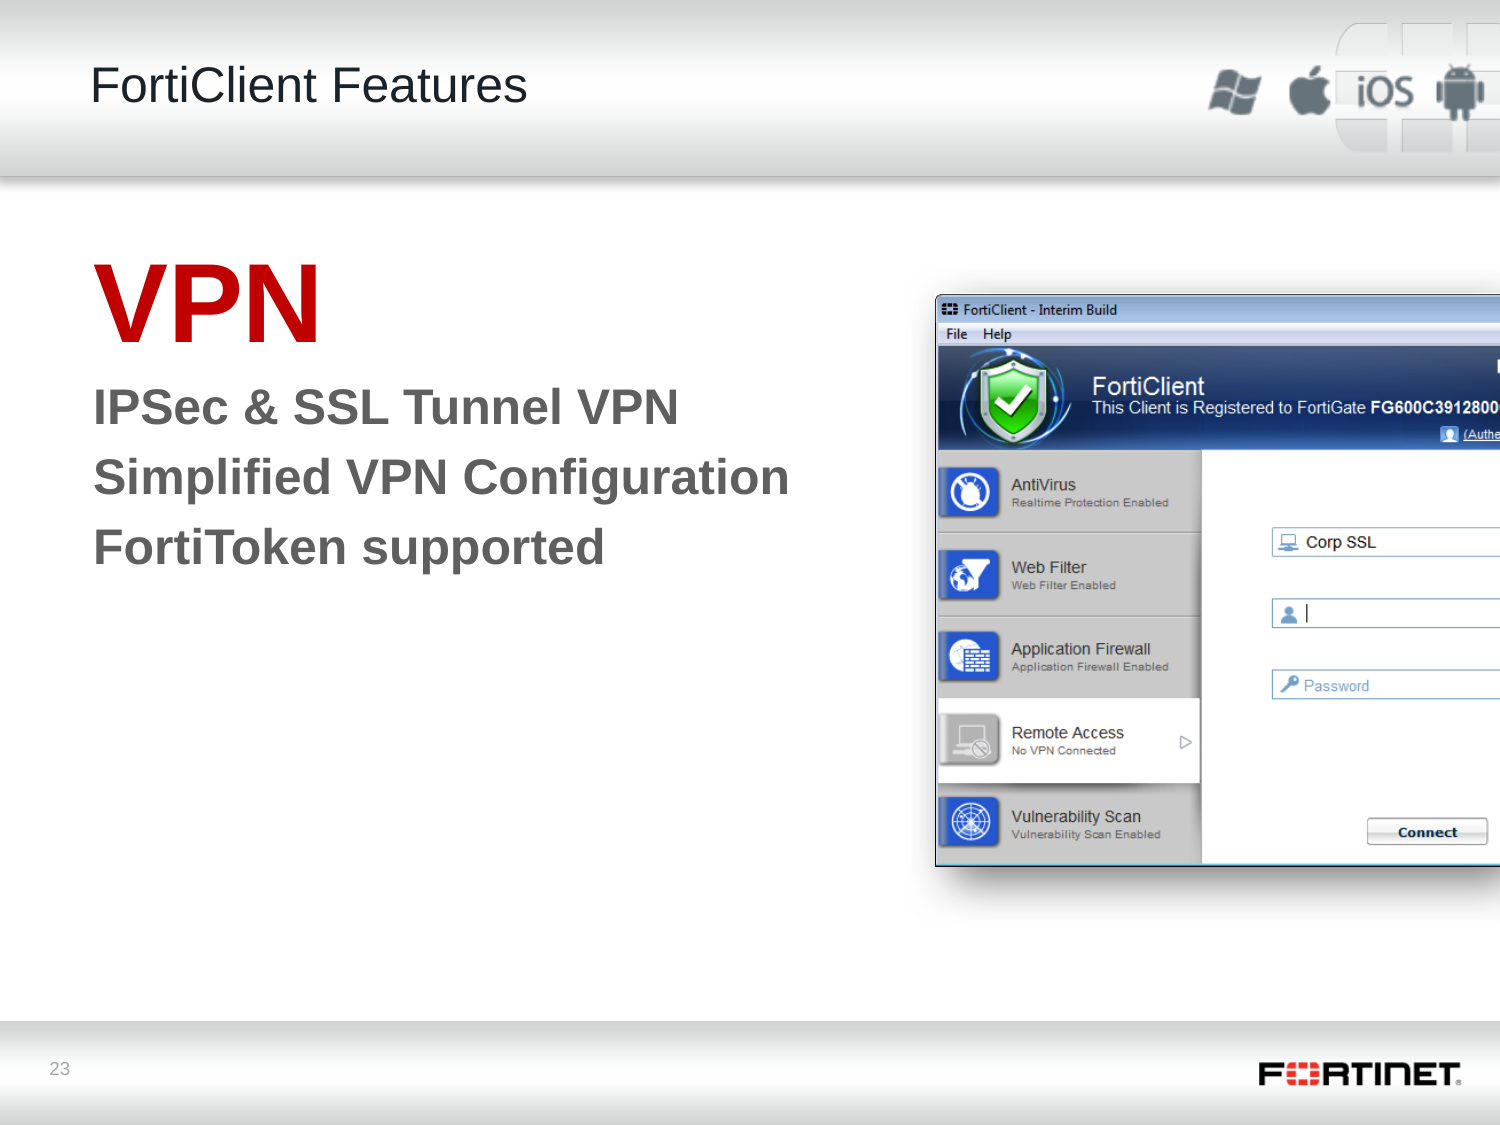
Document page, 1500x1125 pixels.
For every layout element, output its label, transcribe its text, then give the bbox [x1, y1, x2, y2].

title FortiClient Features [75, 45, 1425, 138]
picture [0, 0, 1500, 1125]
text_box VPN IPSec & SSL Tunnel VPN Simplified VPN Configuration FortiToken supported [78, 222, 1419, 659]
